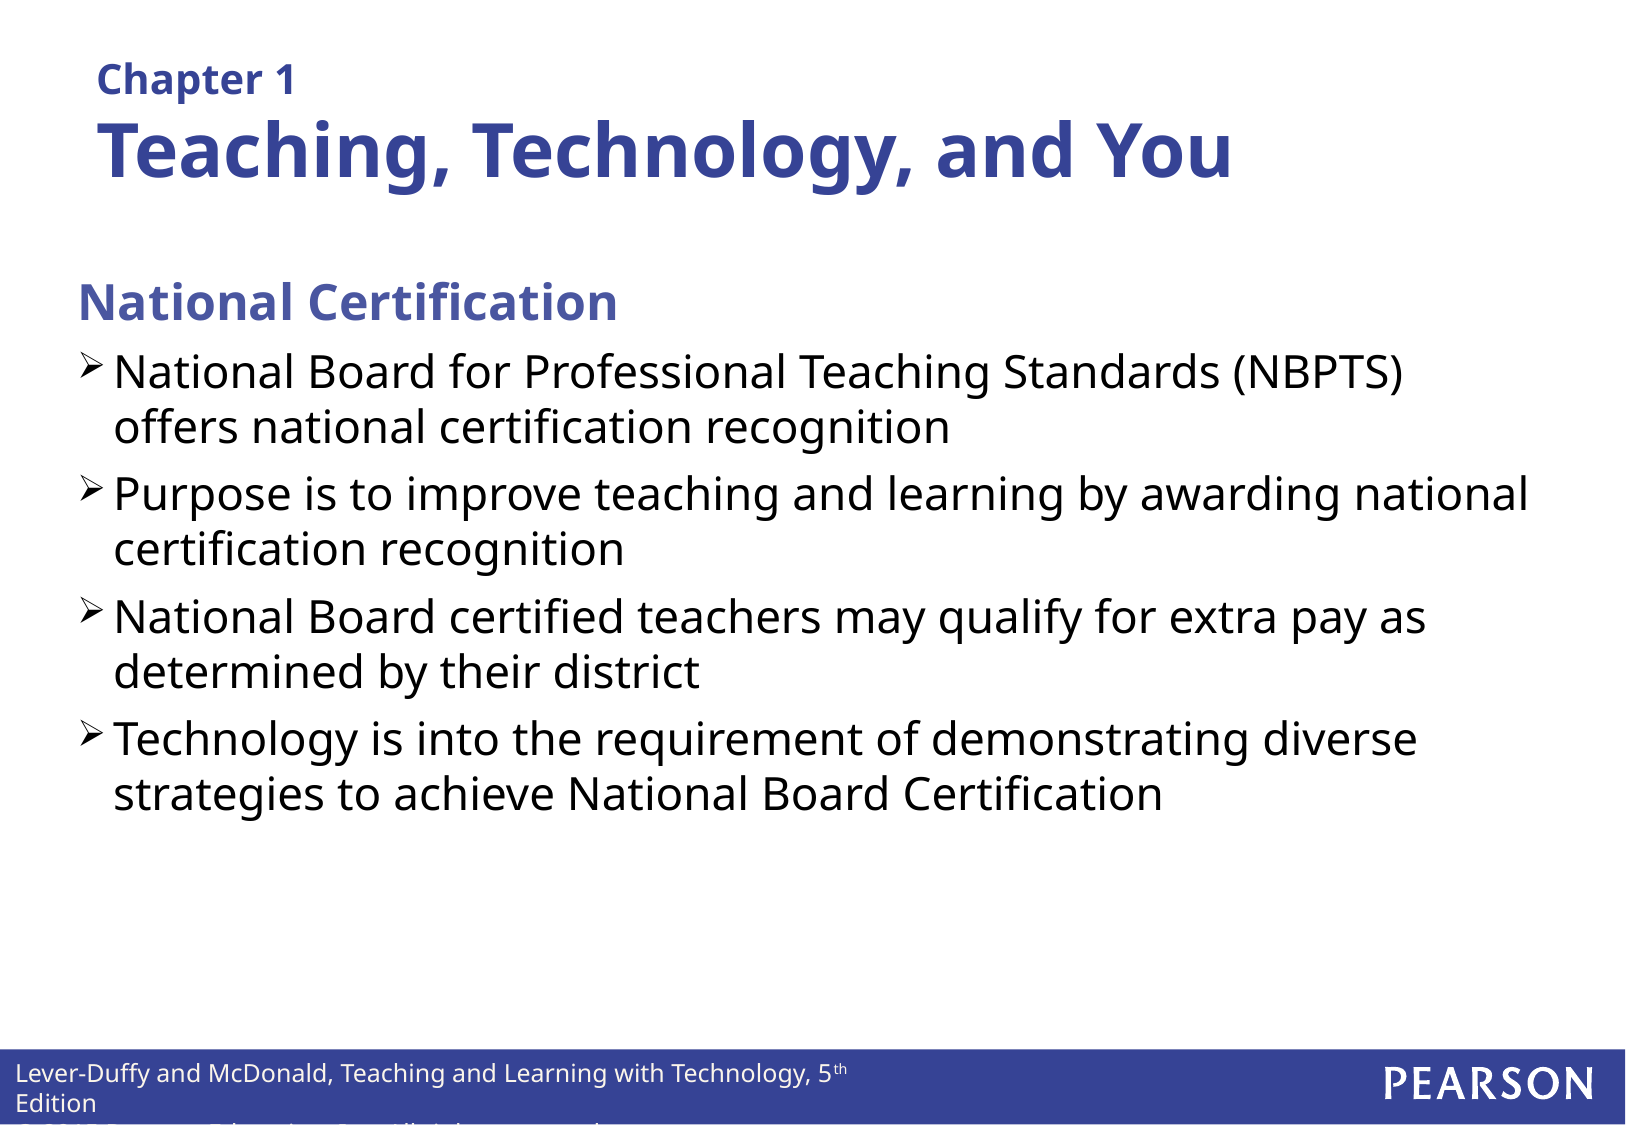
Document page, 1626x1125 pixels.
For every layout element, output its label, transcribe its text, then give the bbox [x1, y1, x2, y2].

list National Certification National Board for Professional Teaching Standards (NBPTS) offers national certification recognition Purpose is to improve teaching and learning by awarding national certification recognition National Board certified teachers may qualify for extra pay as determined by their district Technology is into the requirement of demonstrating diverse strategies to achieve National Board Certification [62, 262, 1550, 1005]
title Chapter 1 Teaching, Technology, and You [81, 45, 1544, 233]
